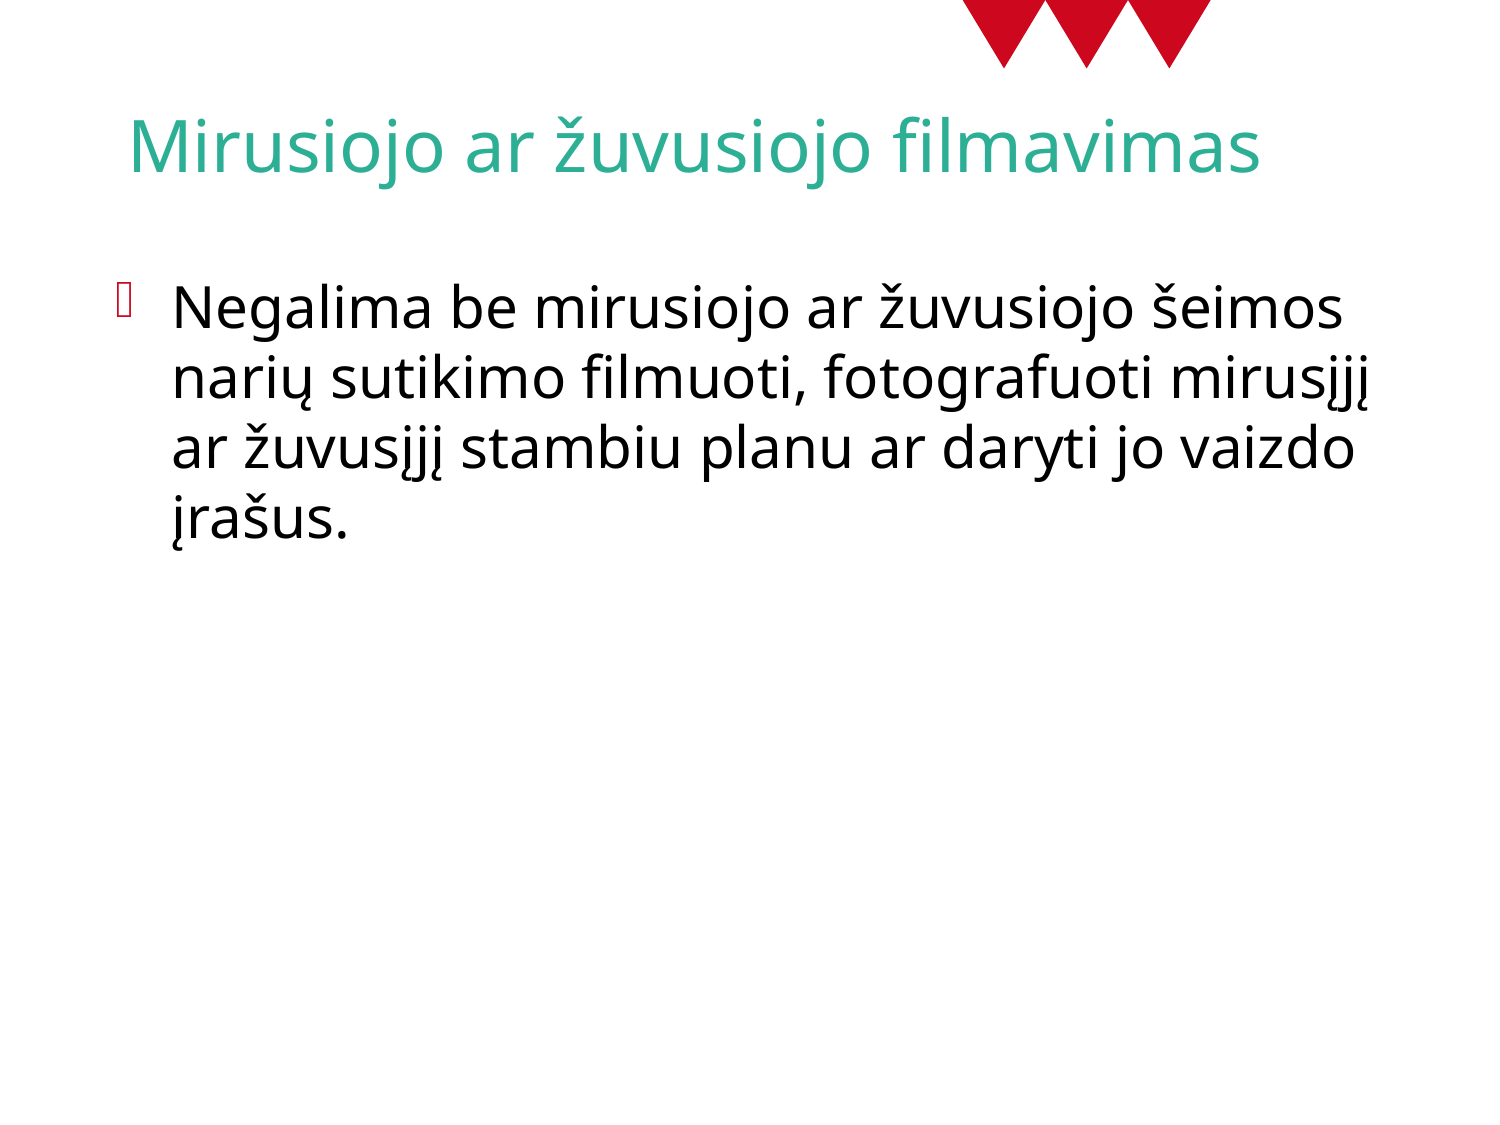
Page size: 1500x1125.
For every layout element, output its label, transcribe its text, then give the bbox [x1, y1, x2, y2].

list Negalima be mirusiojo ar žuvusiojo šeimos narių sutikimo filmuoti, fotografuoti mirusįjį ar žuvusįjį stambiu planu ar daryti jo vaizdo įrašus. [100, 262, 1400, 1012]
title Mirusiojo ar žuvusiojo filmavimas [112, 66, 1388, 220]
